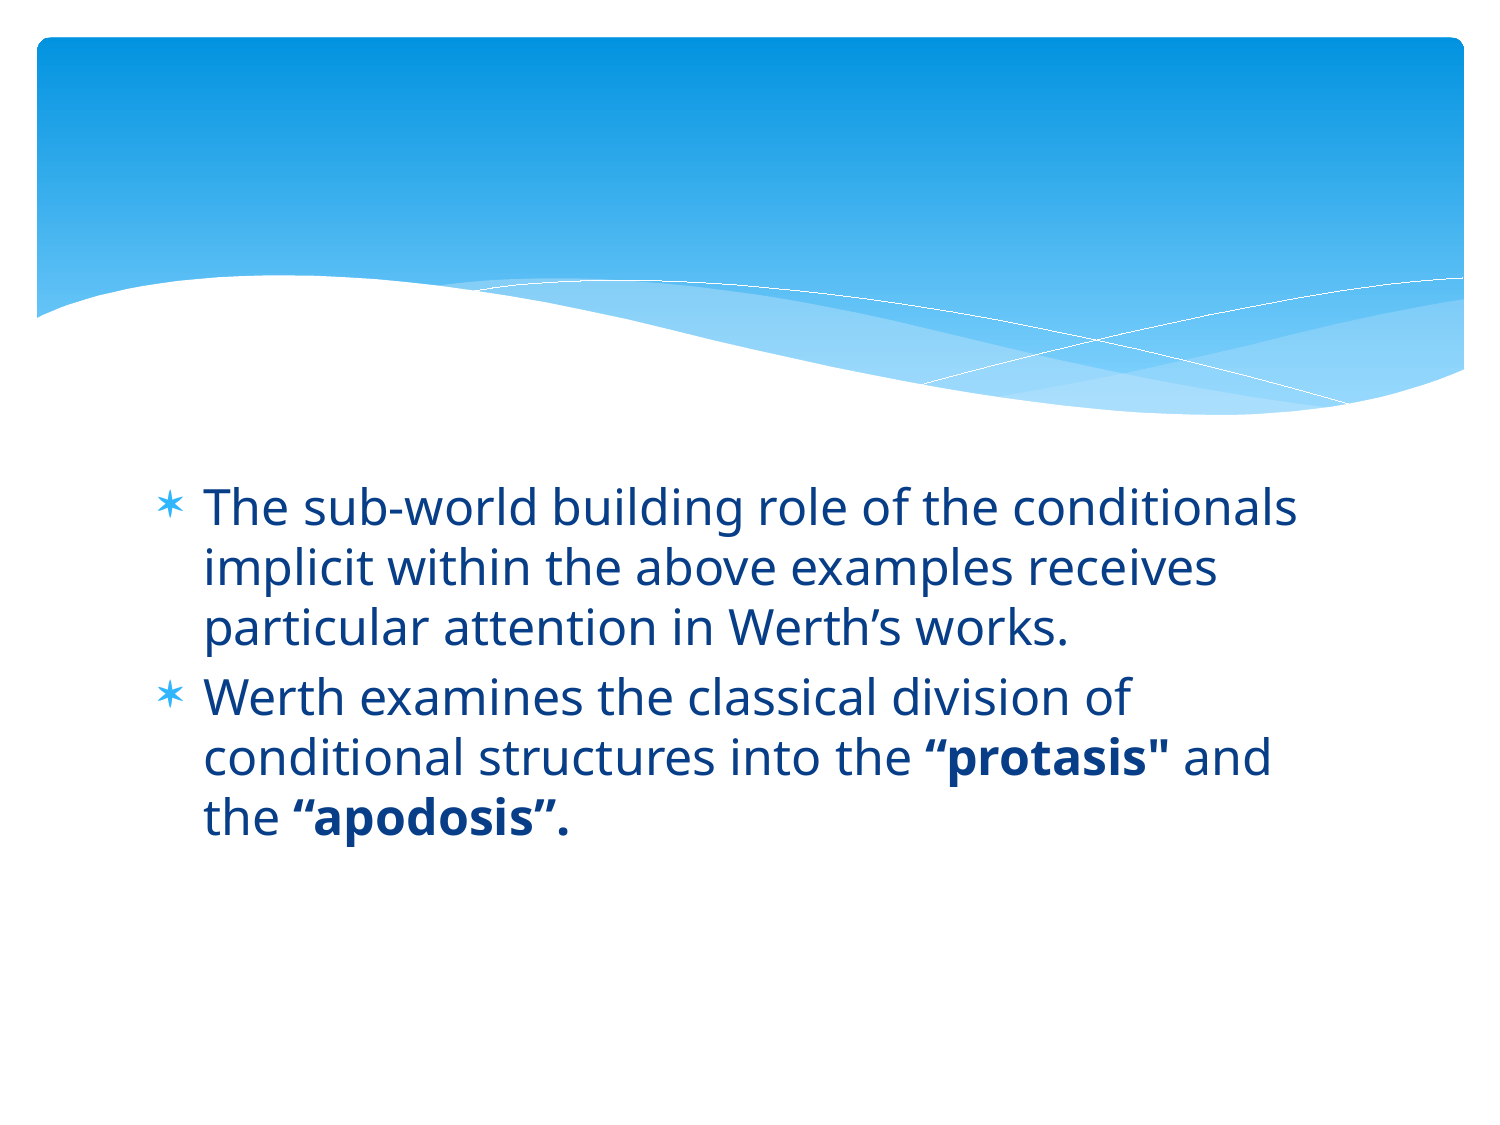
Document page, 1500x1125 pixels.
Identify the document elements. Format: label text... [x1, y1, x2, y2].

list The sub-world building role of the conditionals implicit within the above examples receives particular attention in Werth’s works. Werth examines the classical division of conditional structures into the “protasis" and the “apodosis”. [143, 468, 1359, 1125]
